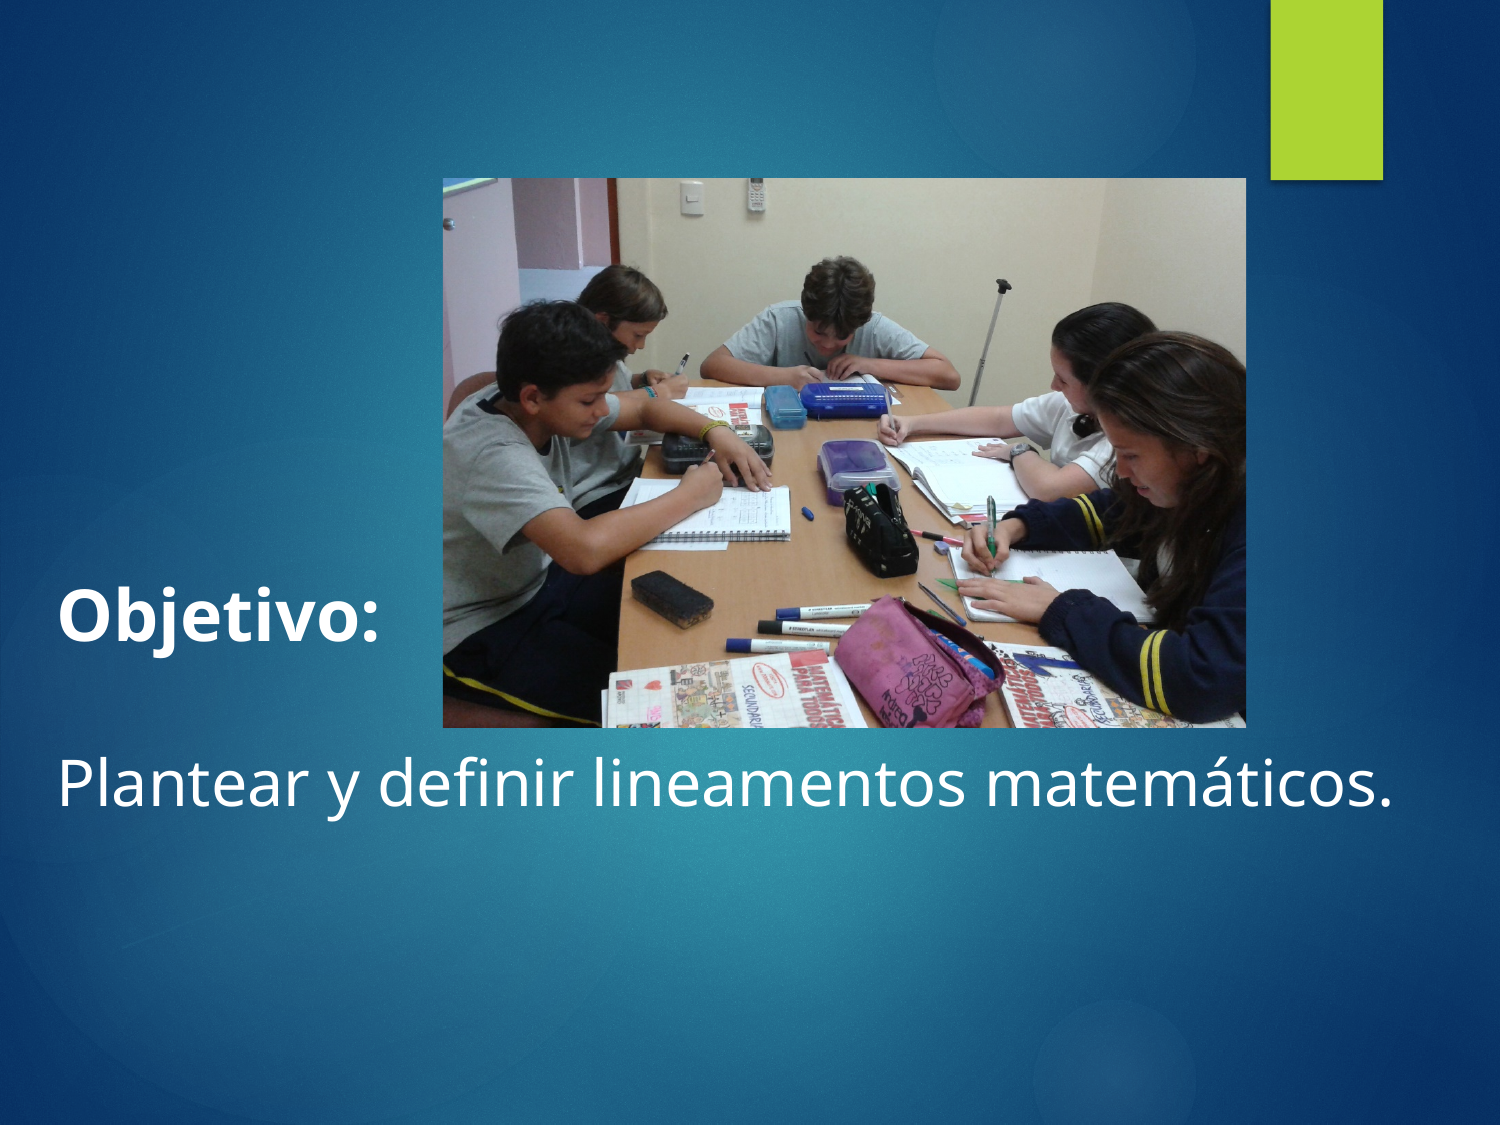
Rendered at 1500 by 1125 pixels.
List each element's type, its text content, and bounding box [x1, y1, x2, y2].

title Objetivo: Plantear y definir lineamentos matemáticos. [41, 562, 1424, 895]
picture [442, 178, 1247, 729]
